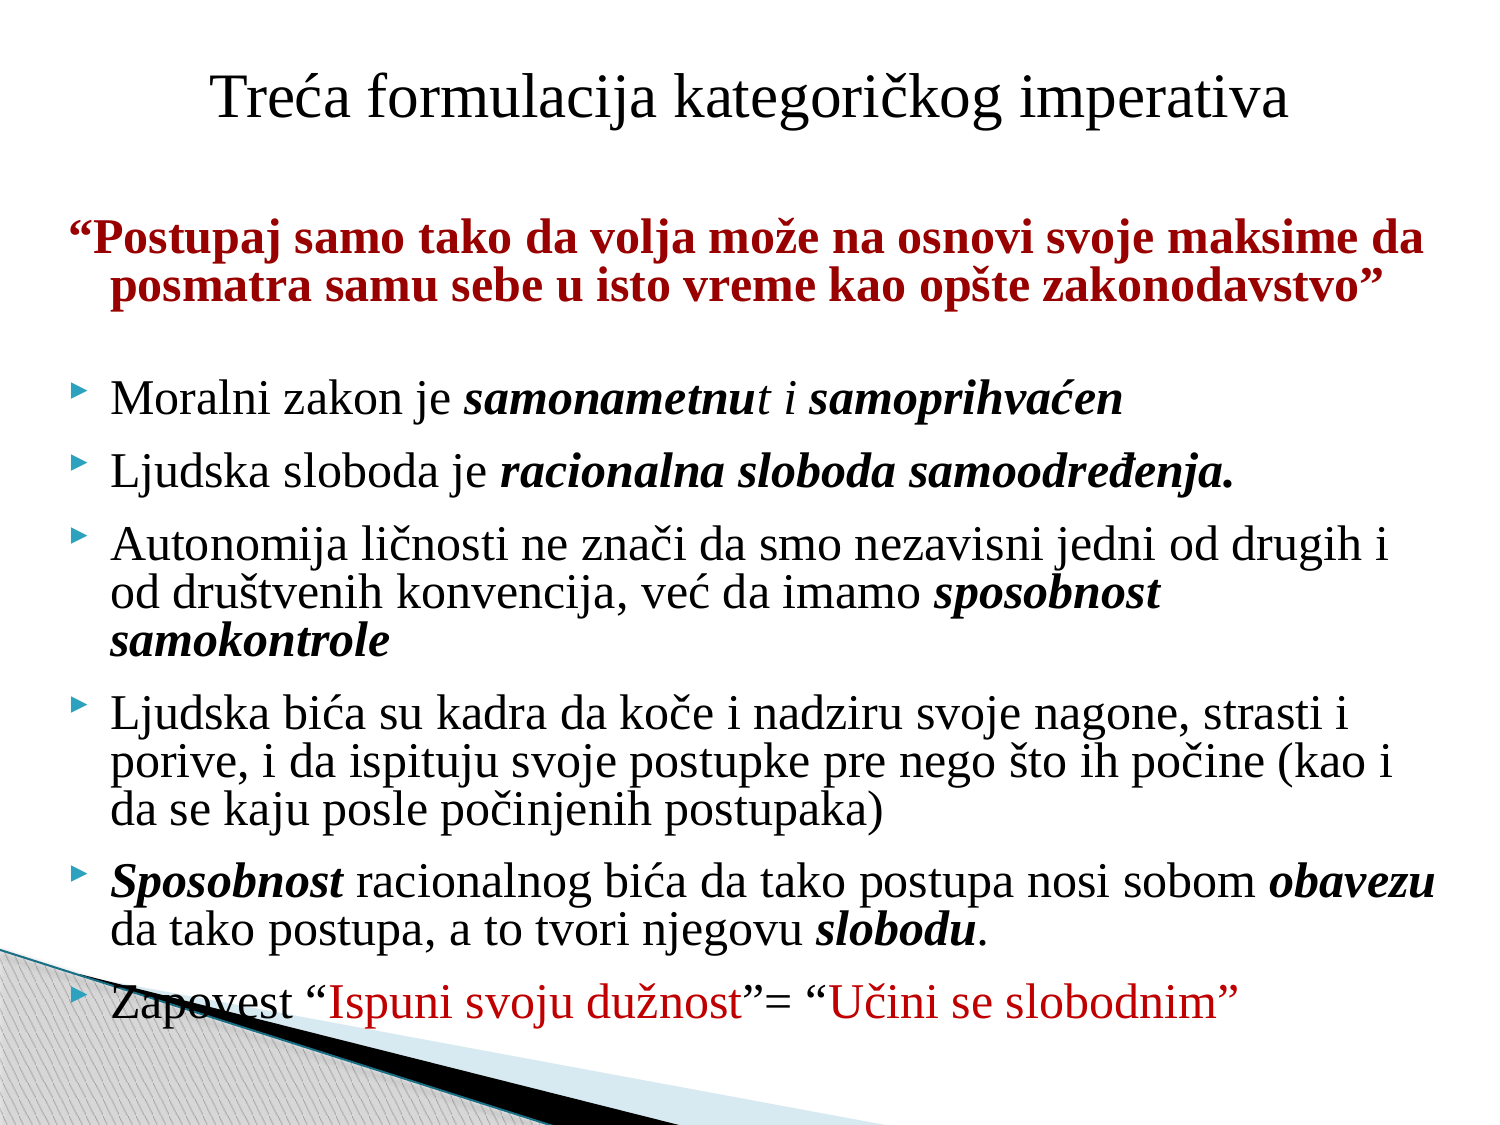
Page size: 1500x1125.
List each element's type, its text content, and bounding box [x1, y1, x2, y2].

list “Postupaj samo tako da volja može na osnovi svoje maksime da posmatra samu sebe u isto vreme kao opšte zakonodavstvo” Moralni zakon je samonametnut i samoprihvaćen Ljudska sloboda je racionalna sloboda samoodređenja. Autonomija ličnosti ne znači da smo nezavisni jedni od drugih i od društvenih konvencija, već da imamo sposobnost samokontrole Ljudska bića su kadra da koče i nadziru svoje nagone, strasti i porive, i da ispituju svoje postupke pre nego što ih počine (kao i da se kaju posle počinjenih postupaka) Sposobnost racionalnog bića da tako postupa nosi sobom obavezu da tako postupa, a to tvori njegovu slobodu. Zapovest “Ispuni svoju dužnost”= “Učini se slobodnim” [34, 207, 1466, 986]
title Treća formulacija kategoričkog imperativa [75, 45, 1425, 207]
